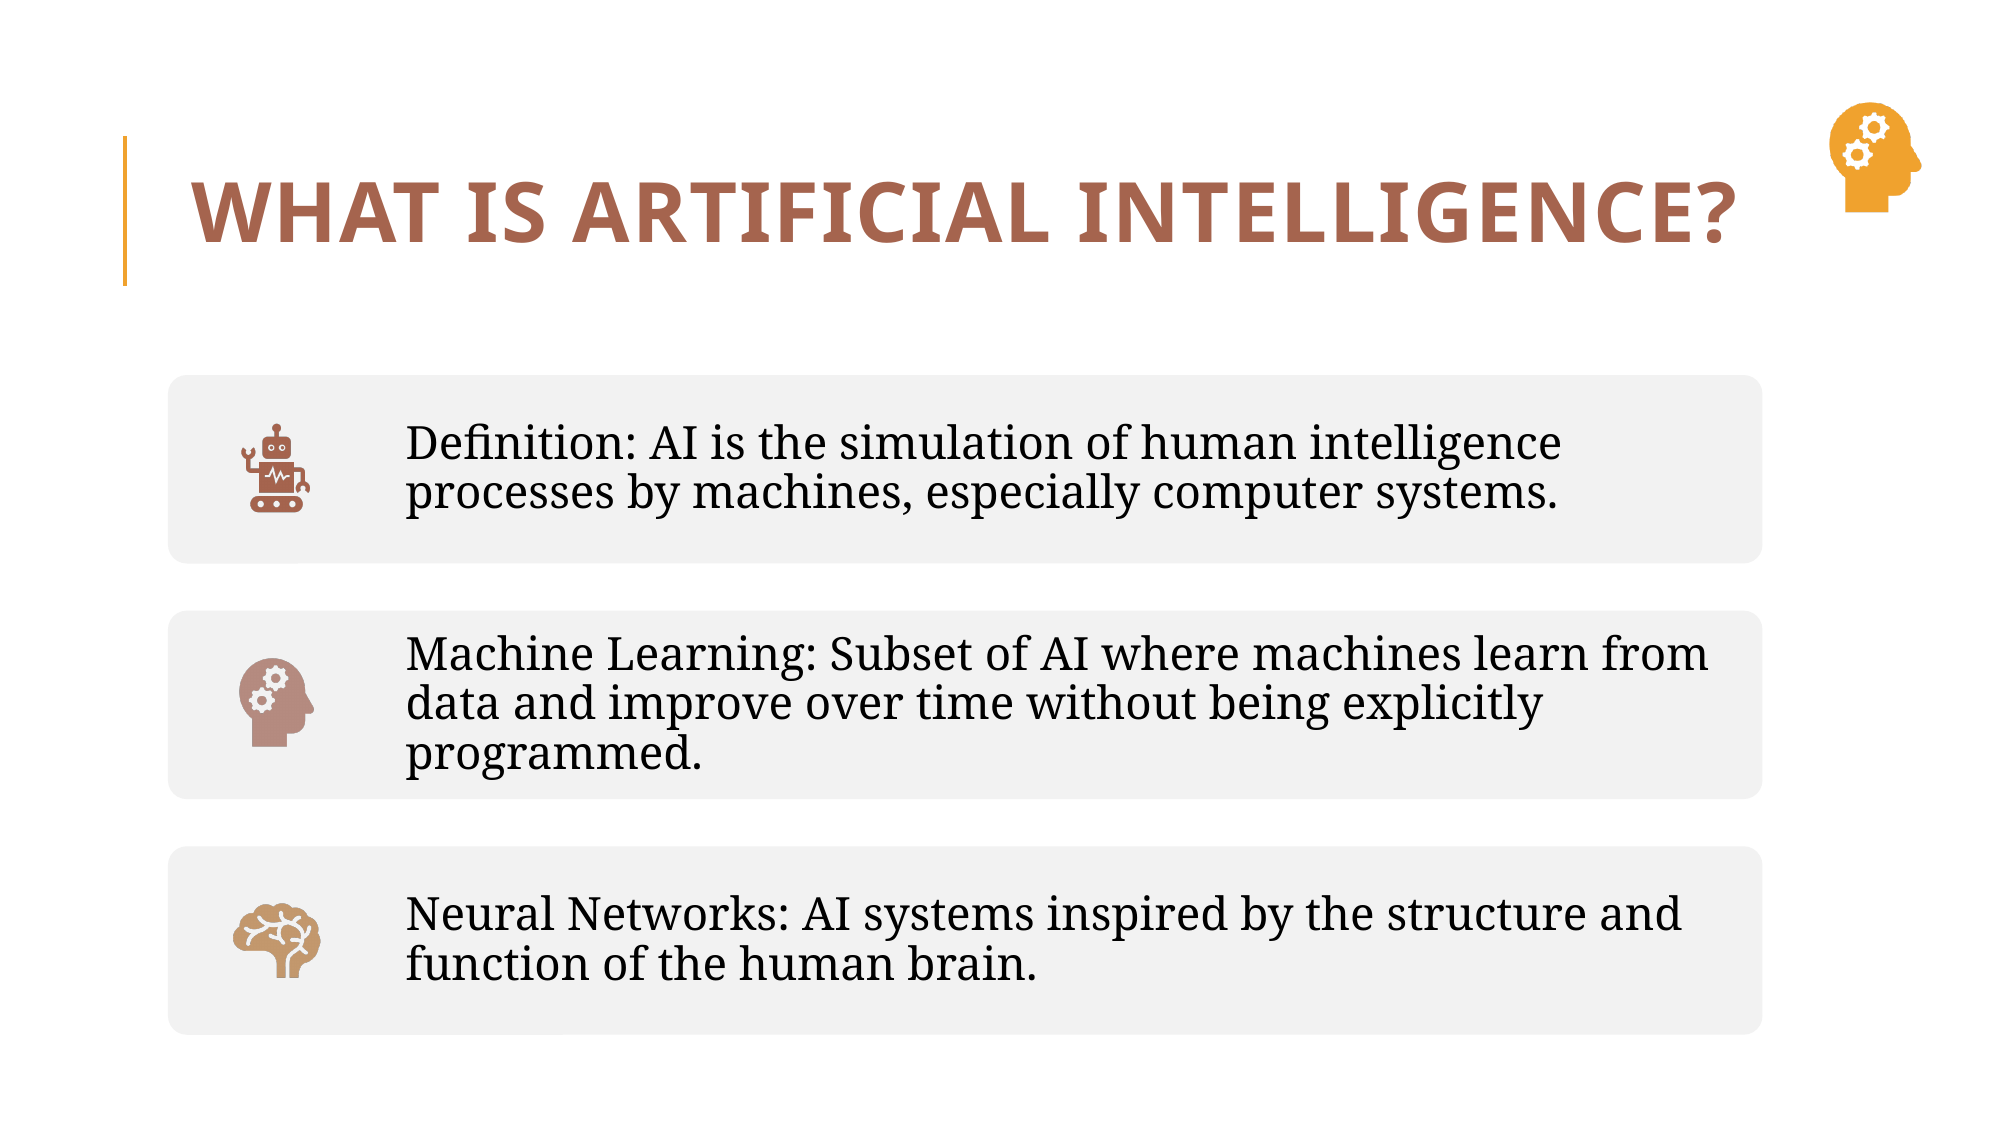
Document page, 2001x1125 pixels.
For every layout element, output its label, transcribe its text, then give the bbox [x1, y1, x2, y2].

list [167, 374, 1763, 1036]
picture [1811, 95, 1939, 224]
title What is Artificial Intelligence? [168, 96, 1763, 342]
